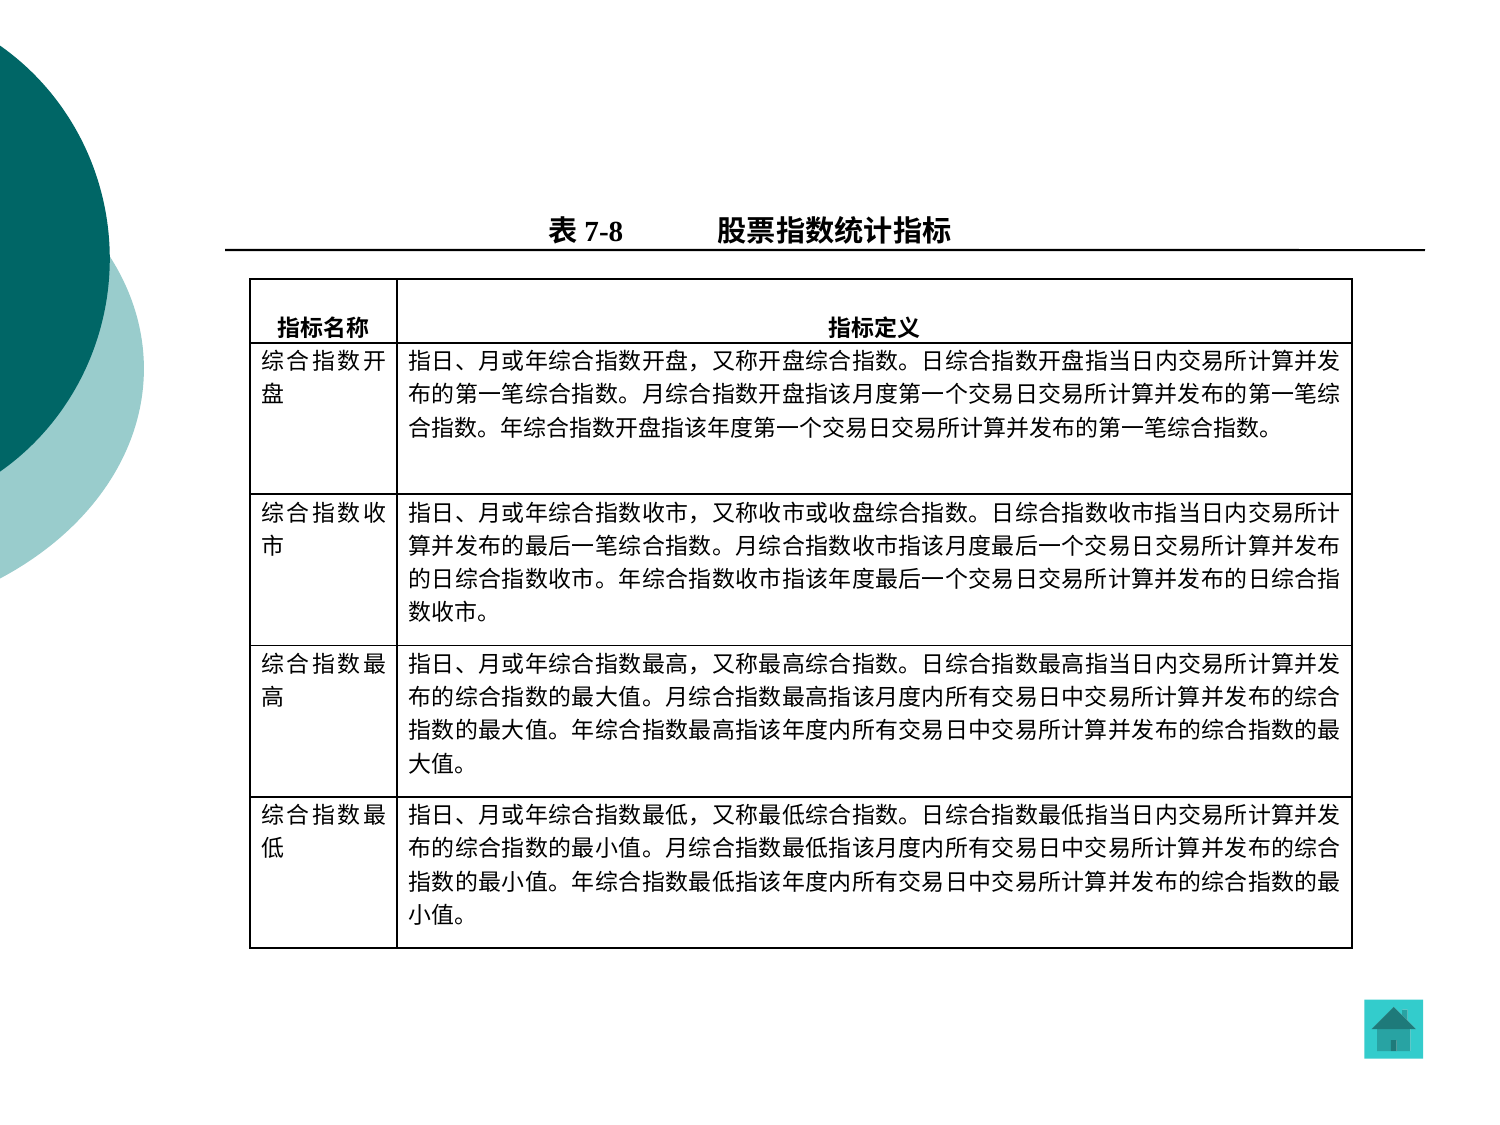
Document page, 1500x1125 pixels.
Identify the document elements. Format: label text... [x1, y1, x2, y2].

table_cell 综合指数收市 [251, 495, 396, 645]
table_cell 指日、月或年综合指数最低，又称最低综合指数。日综合指数最低指当日内交易所计算并发布的综合指数的最小值。月综合指数最低指该月度内所有交易日中交易所计算并发布的综合指数的最小值。年综合指数最低指该年度内所有交易日中交易所计算并发布的综合指数的最小值。 [398, 798, 1351, 947]
table_cell 指日、月或年综合指数最高，又称最高综合指数。日综合指数最高指当日内交易所计算并发布的综合指数的最大值。月综合指数最高指该月度内所有交易日中交易所计算并发布的综合指数的最大值。年综合指数最高指该年度内所有交易日中交易所计算并发布的综合指数的最大值。 [398, 646, 1351, 796]
table_cell 综合指数最低 [251, 798, 396, 947]
text_box [1364, 999, 1424, 1059]
table_header 指标定义 [398, 280, 1351, 342]
table_cell 综合指数最高 [251, 646, 396, 796]
table_header 指标名称 [251, 280, 396, 342]
table_cell 综合指数开盘 [251, 344, 396, 493]
table_cell 指日、月或年综合指数收市，又称收市或收盘综合指数。日综合指数收市指当日内交易所计算并发布的最后一笔综合指数。月综合指数收市指该月度最后一个交易日交易所计算并发布的日综合指数收市。年综合指数收市指该年度最后一个交易日交易所计算并发布的日综合指数收市。 [398, 495, 1351, 645]
table_cell 指日、月或年综合指数开盘，又称开盘综合指数。日综合指数开盘指当日内交易所计算并发布的第一笔综合指数。月综合指数开盘指该月度第一个交易日交易所计算并发布的第一笔综合指数。年综合指数开盘指该年度第一个交易日交易所计算并发布的第一笔综合指数。 [398, 344, 1351, 493]
text_box 表7-8 股票指数统计指标 [533, 204, 967, 255]
